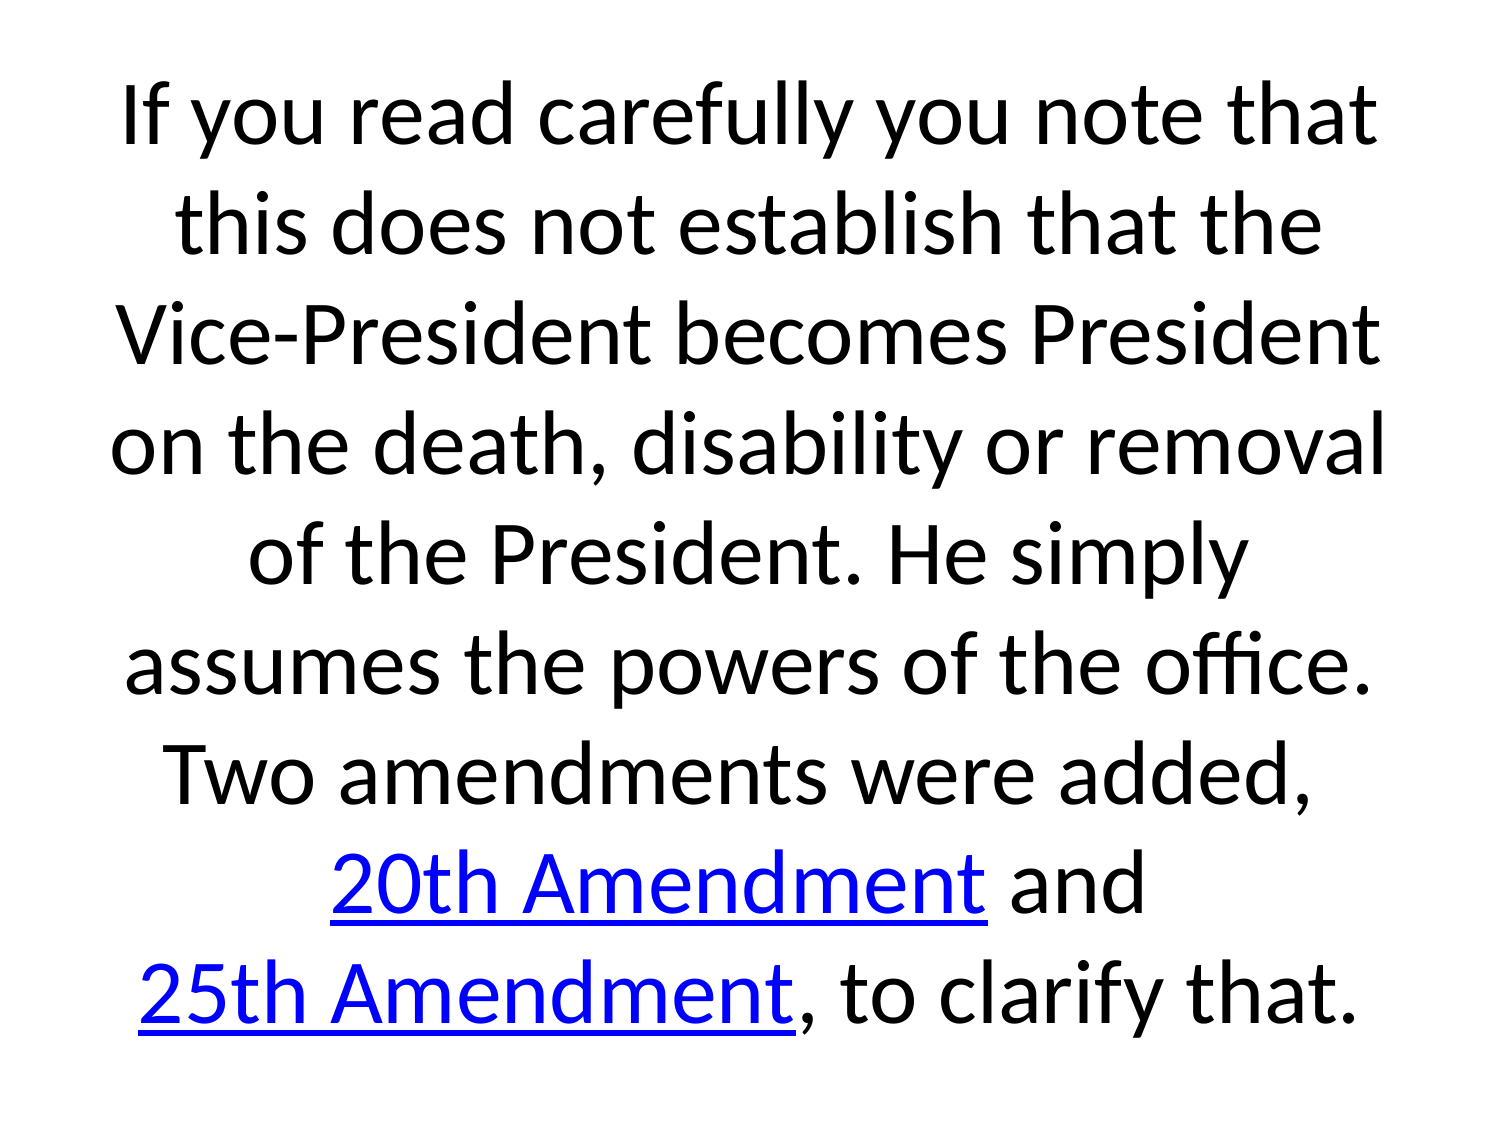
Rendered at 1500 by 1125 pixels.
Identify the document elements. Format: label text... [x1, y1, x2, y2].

title If you read carefully you note that this does not establish that the Vice-President becomes President on the death, disability or removal of the President. He simply assumes the powers of the office. Two amendments were added, 20th Amendment and 25th Amendment, to clarify that. [74, 44, 1426, 1051]
